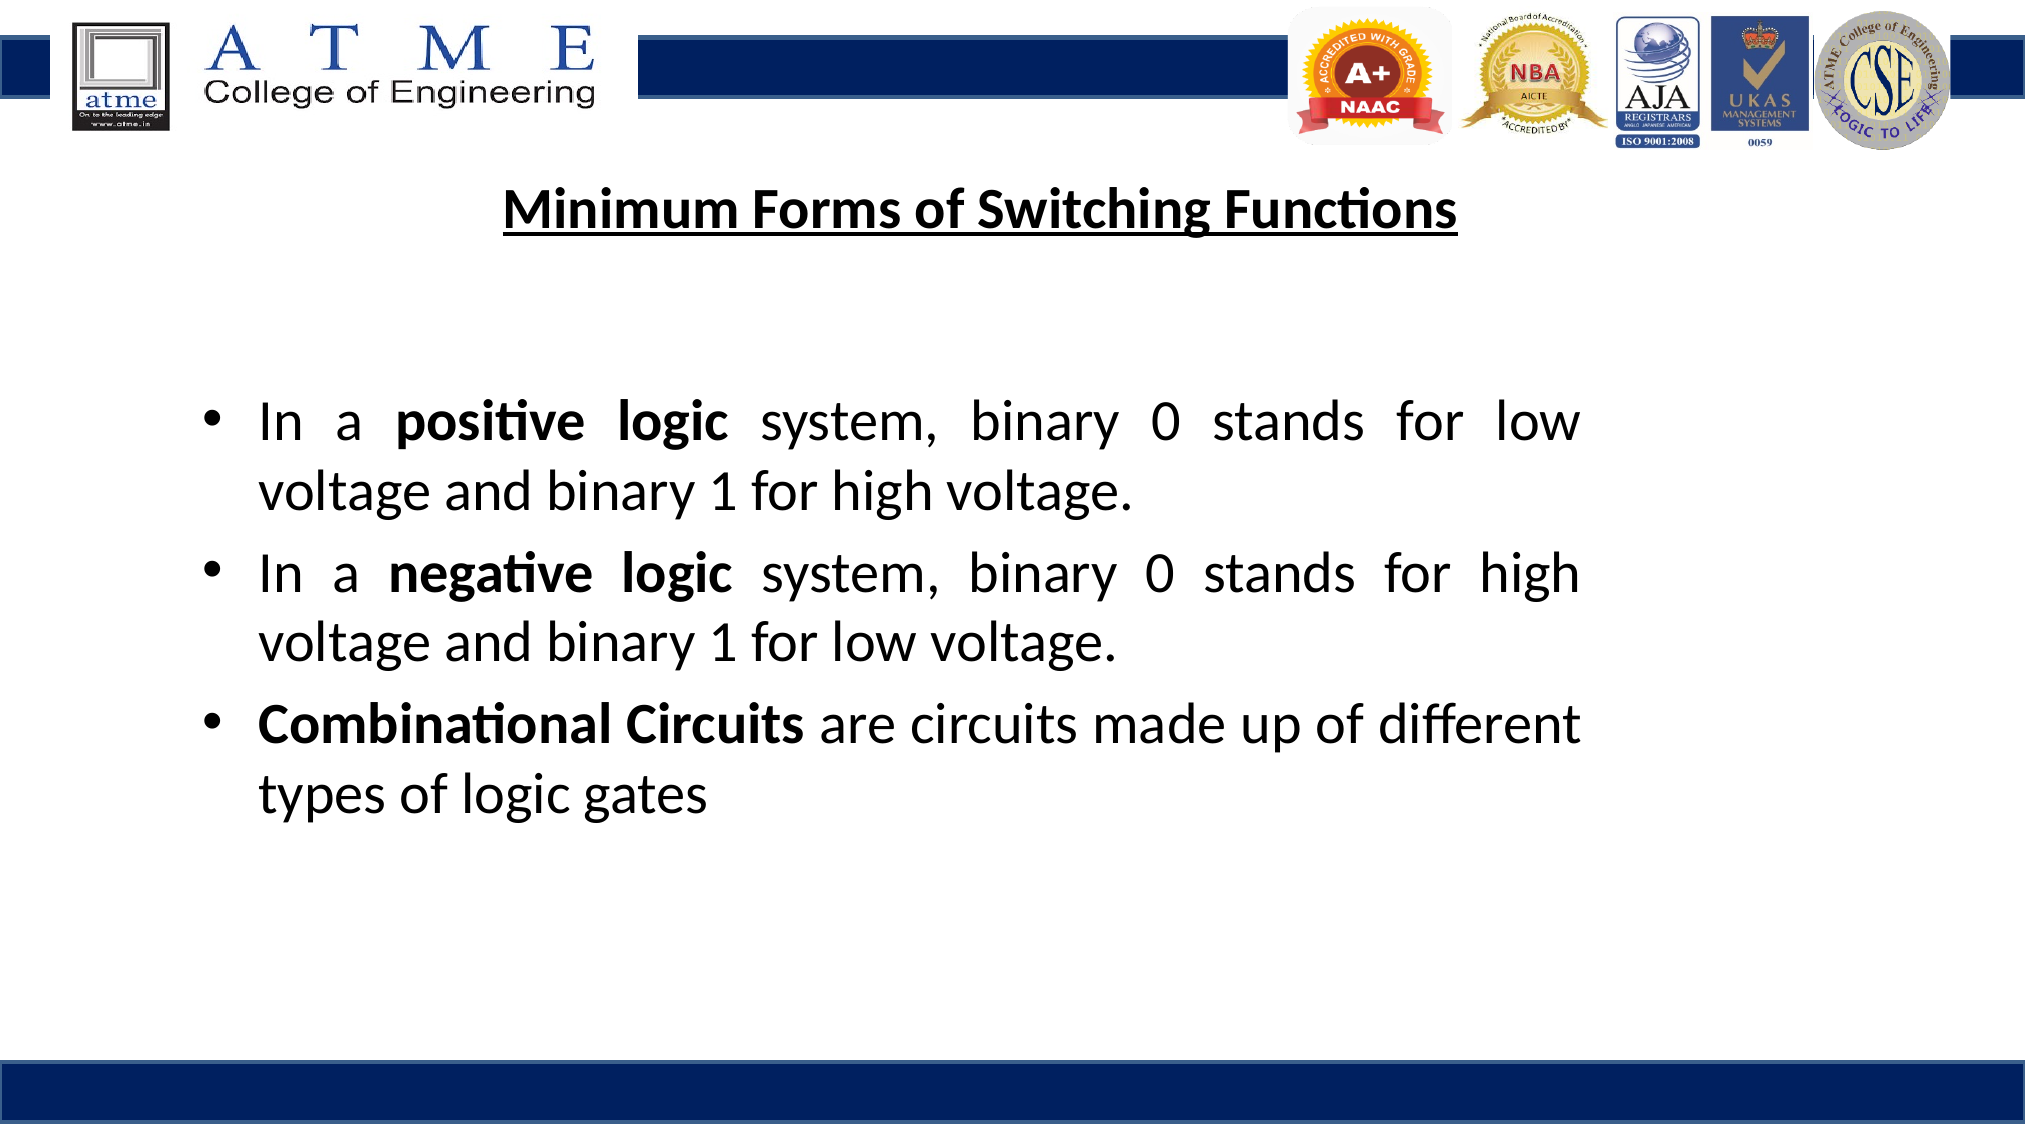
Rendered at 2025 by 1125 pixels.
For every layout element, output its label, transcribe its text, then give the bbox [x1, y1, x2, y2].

picture [1814, 9, 1951, 151]
title Minimum Forms of Switching Functions [150, 162, 1811, 350]
picture [1287, 6, 1813, 150]
list In a positive logic system, binary 0 stands for low voltage and binary 1 for high voltage. In a negative logic system, binary 0 stands for high voltage and binary 1 for low voltage. Combinational Circuits are circuits made up of different types of logic gates [187, 375, 1597, 1025]
picture [50, 0, 638, 150]
